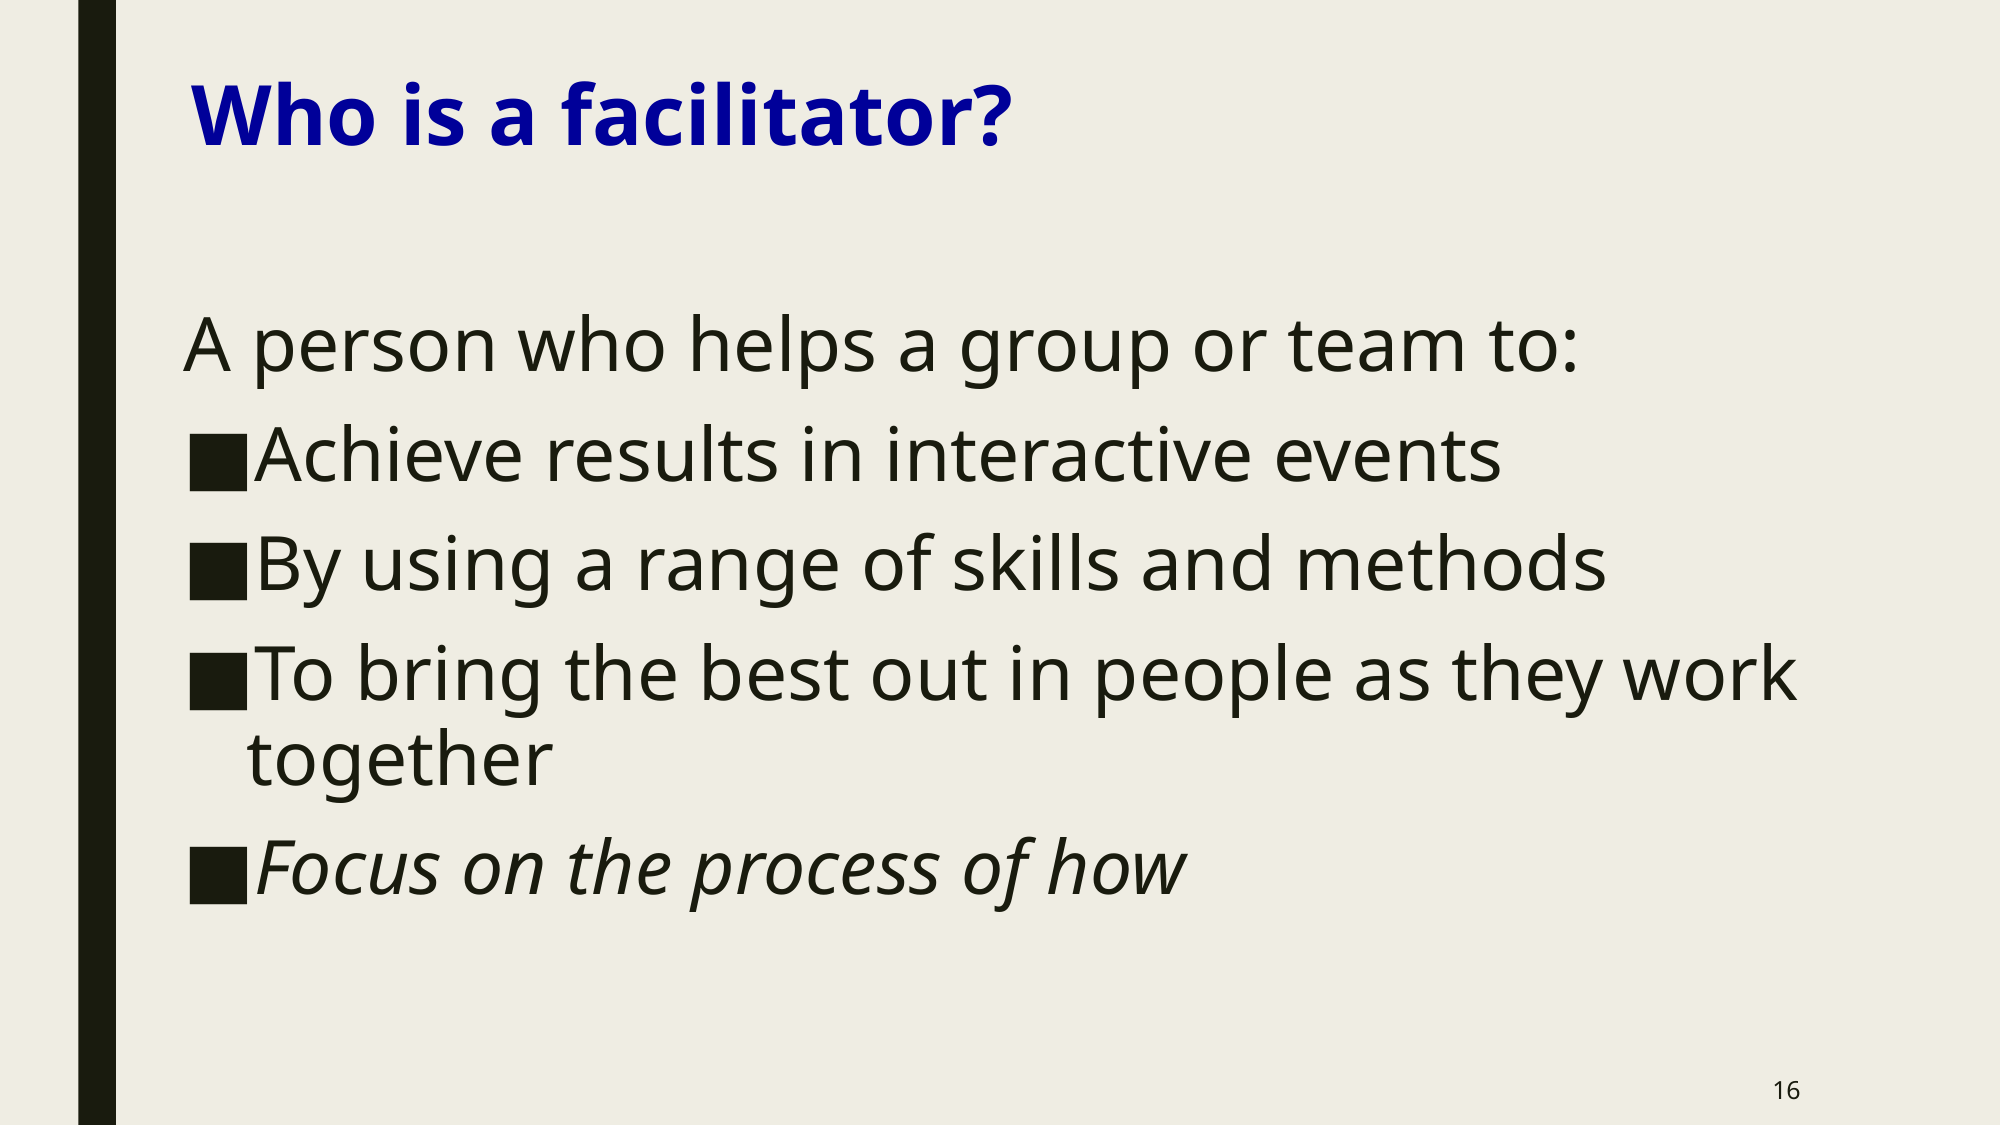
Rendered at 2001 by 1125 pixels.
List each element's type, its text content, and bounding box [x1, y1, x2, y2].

slide_number 16 [1553, 1078, 1816, 1125]
text_box A person who helps a group or team to: Achieve results in interactive events By using a range of skills and methods To bring the best out in people as they work together Focus on the process of how [169, 296, 1816, 1078]
text_box Who is a facilitator? [176, 67, 1839, 234]
